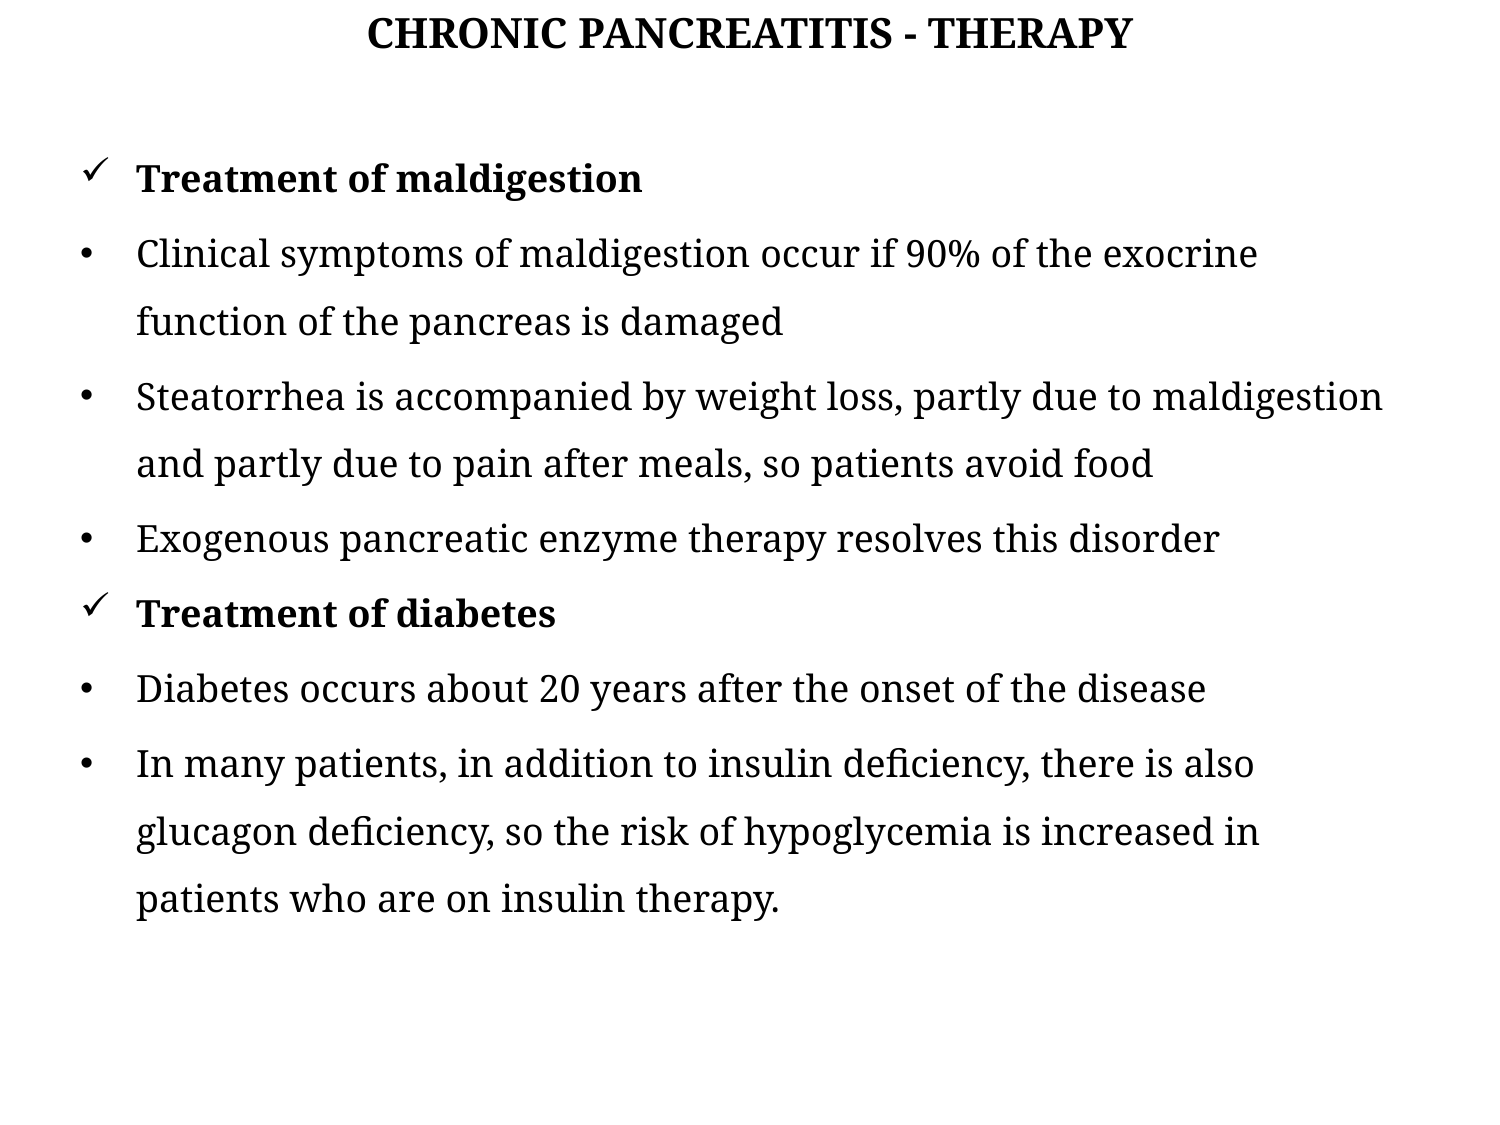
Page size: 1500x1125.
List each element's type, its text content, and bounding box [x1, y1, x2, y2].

list Treatment of maldigestion Clinical symptoms of maldigestion occur if 90% of the exocrine function of the pancreas is damaged Steatorrhea is accompanied by weight loss, partly due to maldigestion and partly due to pain after meals, so patients avoid food Exogenous pancreatic enzyme therapy resolves this disorder Treatment of diabetes Diabetes occurs about 20 years after the onset of the disease In many patients, in addition to insulin deficiency, there is also glucagon deficiency, so the risk of hypoglycemia is increased in patients who are on insulin therapy. [64, 125, 1415, 1063]
text_box CHRONIC PANCREATITIS - THERAPY [0, 0, 1500, 63]
